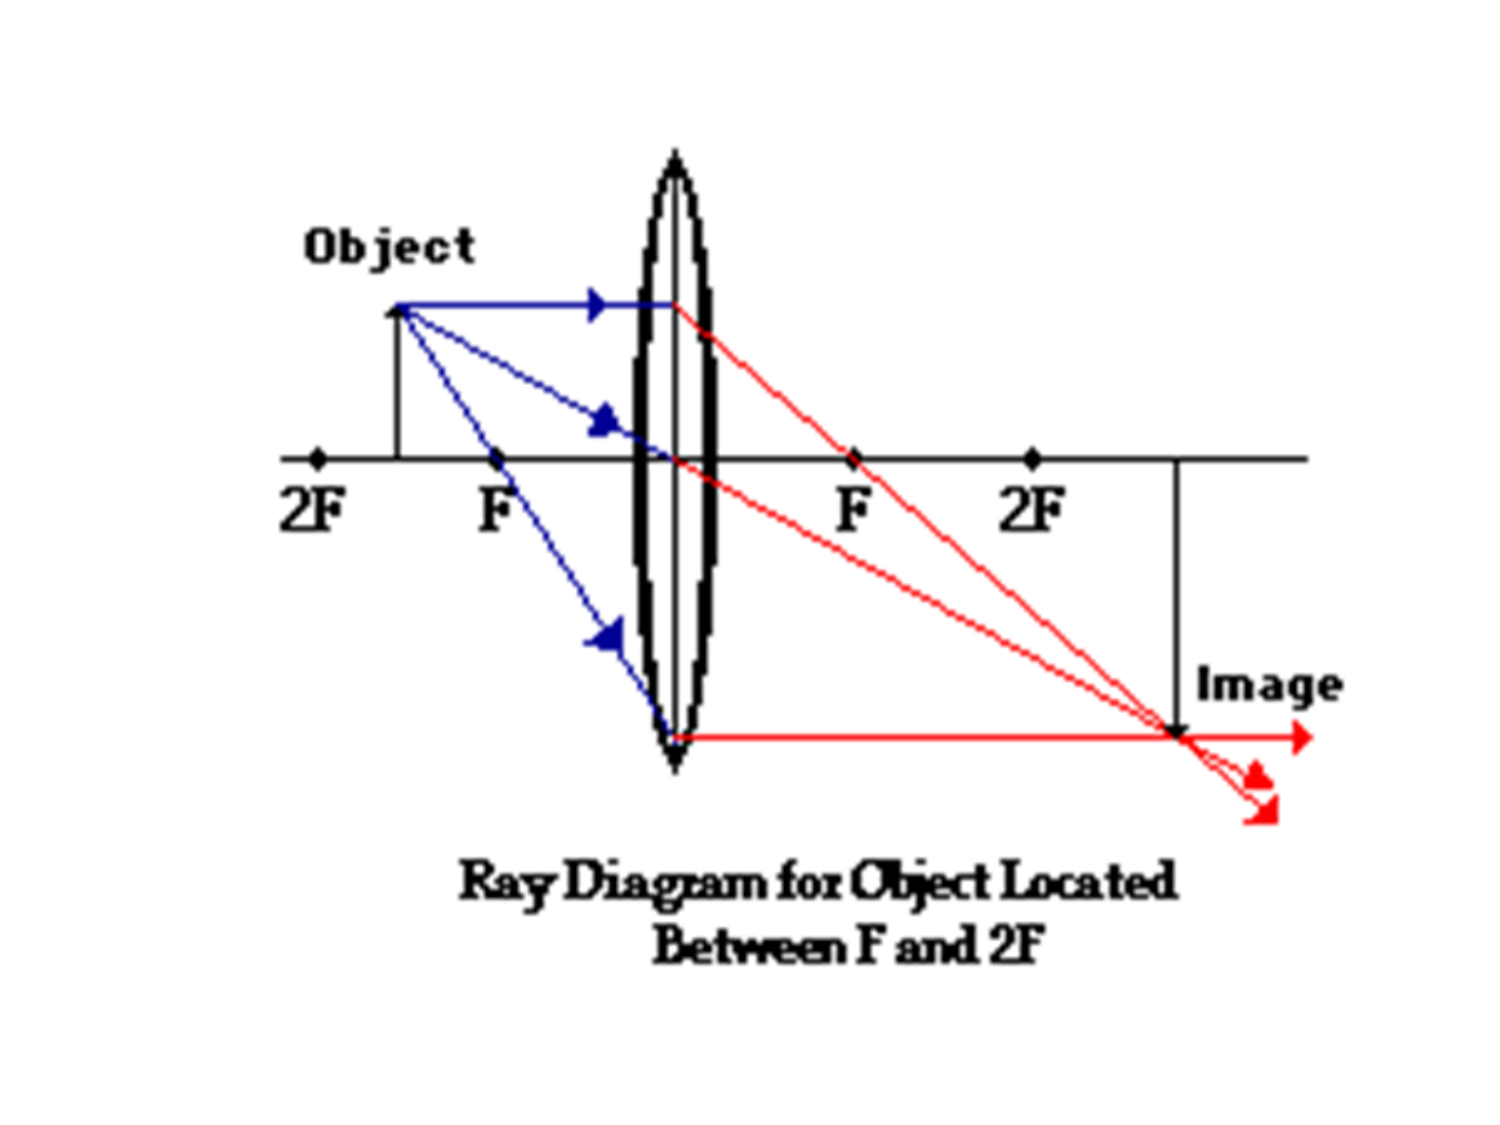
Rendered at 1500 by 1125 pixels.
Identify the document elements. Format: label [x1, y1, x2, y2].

picture [237, 99, 1394, 1044]
